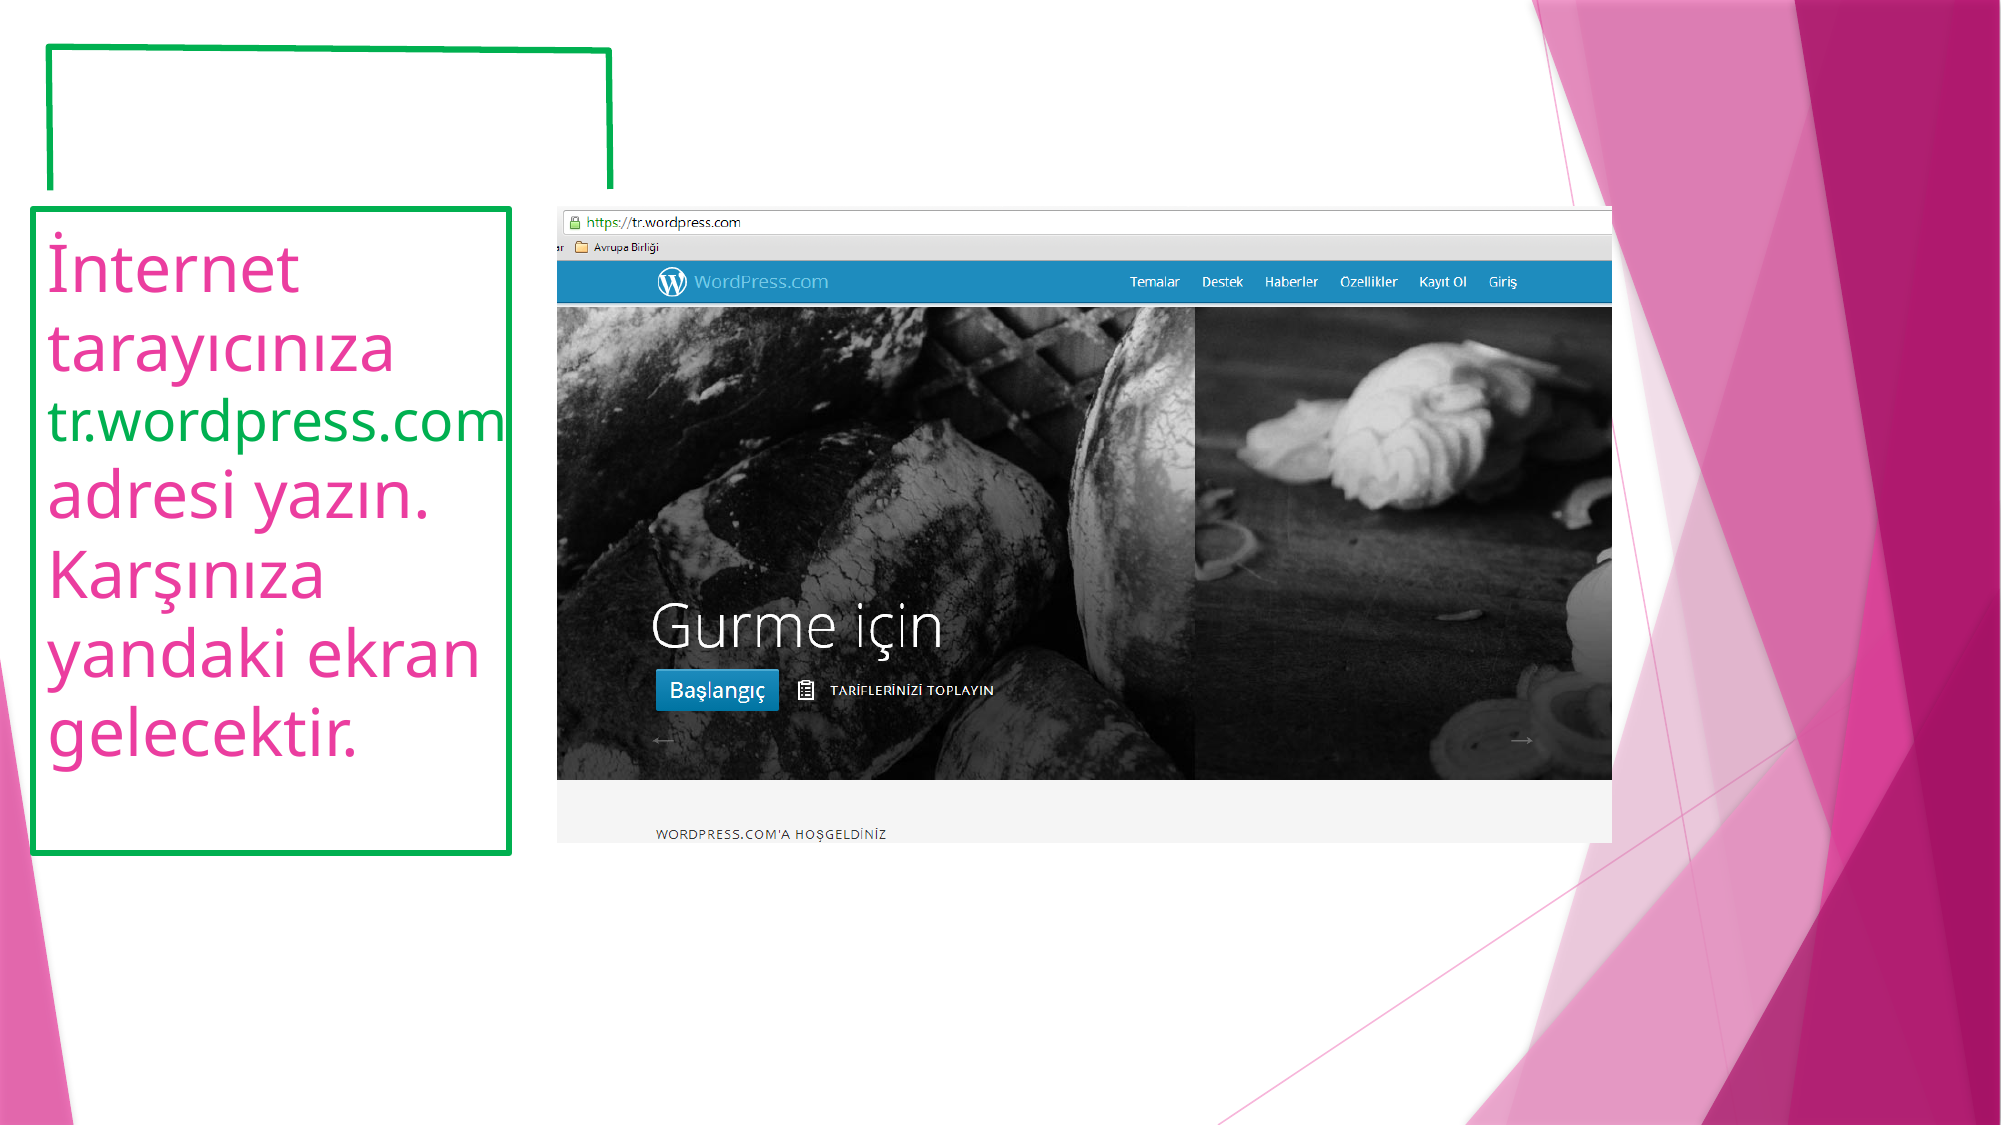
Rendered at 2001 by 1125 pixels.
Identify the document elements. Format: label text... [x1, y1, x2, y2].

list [557, 205, 1612, 844]
text_box [32, 843, 510, 855]
text_box [32, 208, 510, 219]
text_box [47, 45, 612, 191]
title İnternet tarayıcınıza tr.wordpress.com adresi yazın. Karşınıza yandaki ekran gelecektir. [32, 219, 527, 843]
